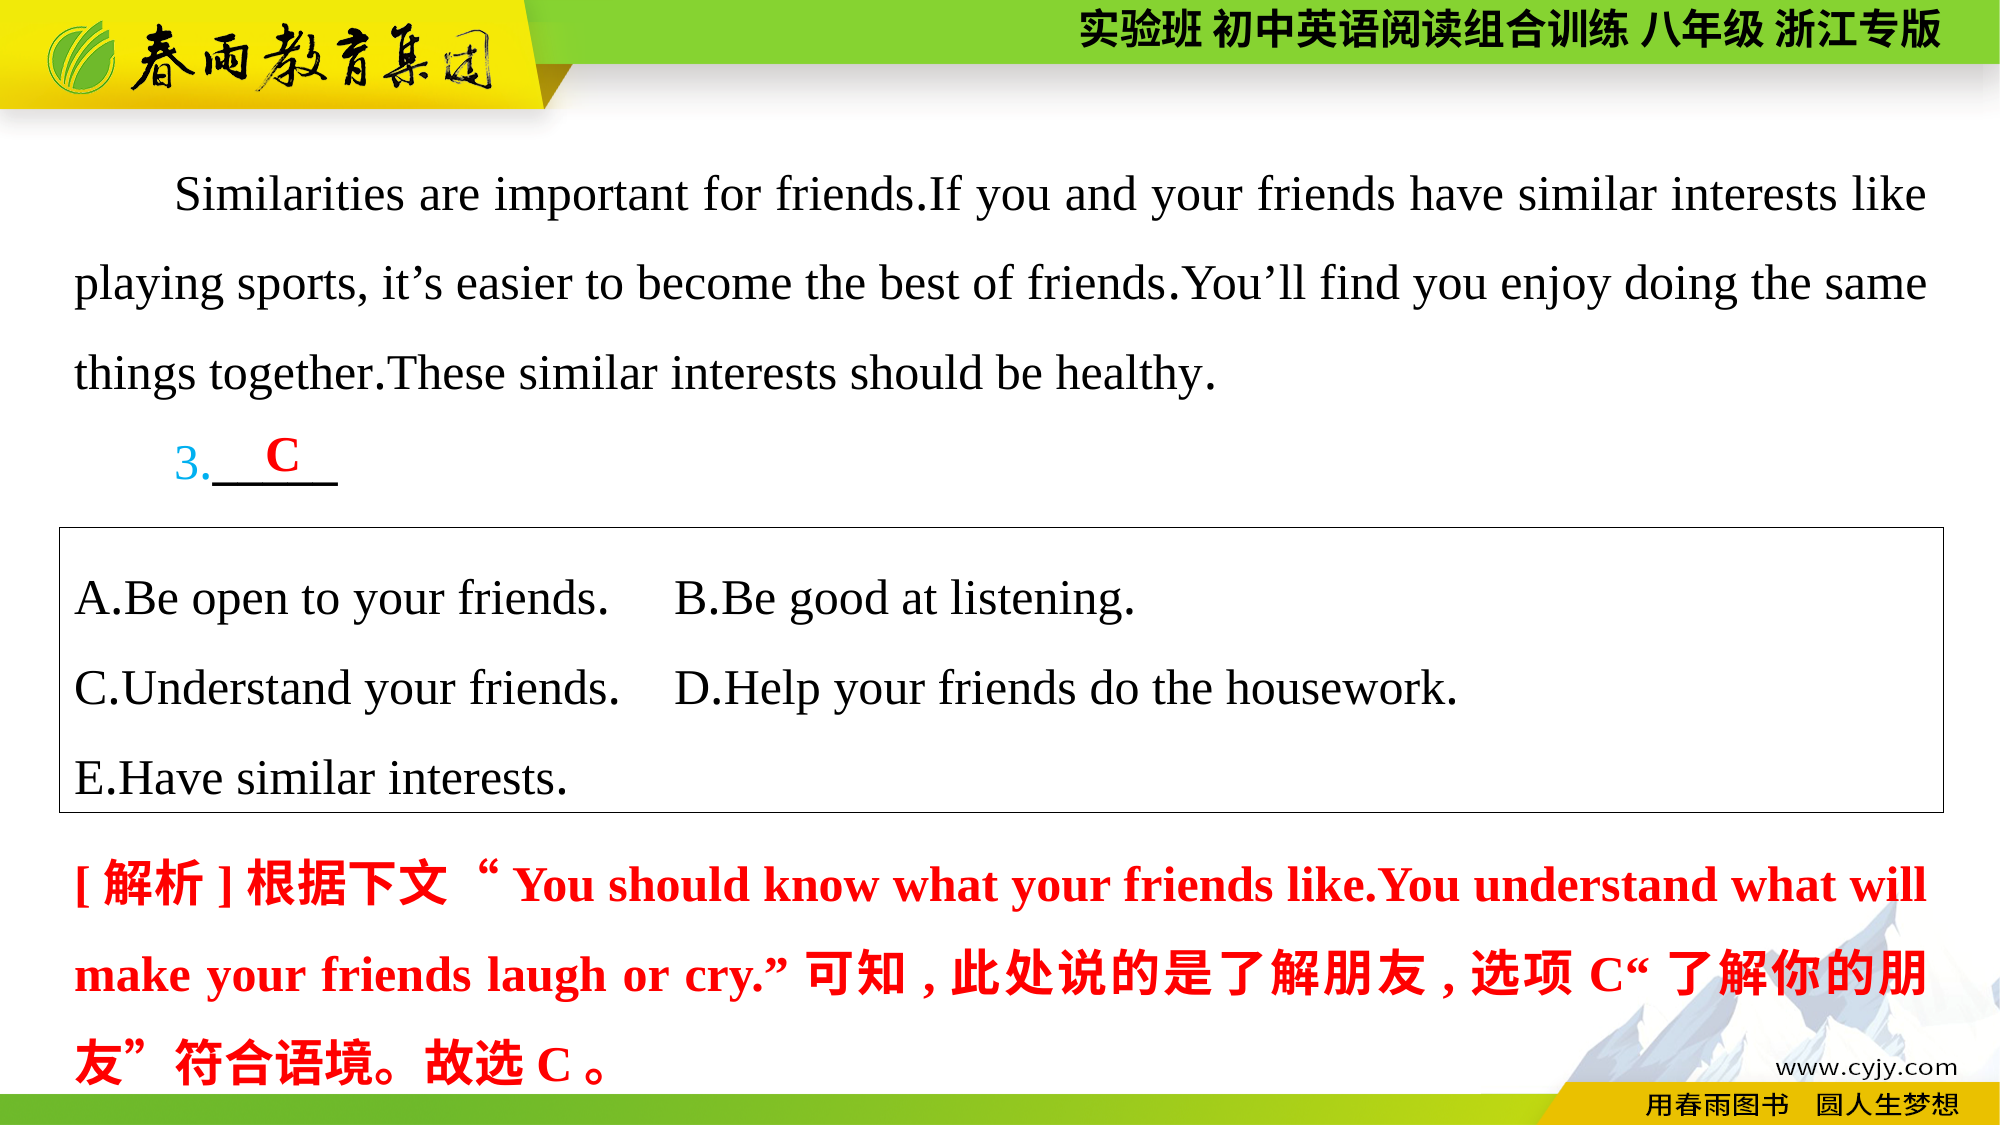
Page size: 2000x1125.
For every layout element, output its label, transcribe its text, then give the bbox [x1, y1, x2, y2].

picture [0, 0, 2000, 1125]
text_box C [250, 413, 317, 489]
text_box A.Be open to your friends. B.Be good at listening. C.Understand your friends. D.Help your friends do the housework. E.Have similar interests. [59, 527, 1944, 813]
text_box [解析]根据下文“You should know what your friends like.You understand what will make your friends laugh or cry.”可知,此处说的是了解朋友,选项C“了解你的朋友”符合语境。故选C。 [59, 814, 1944, 1100]
list Similarities are important for friends.If you and your friends have similar interests like playing sports, it’s easier to become the best of friends.You’ll find you enjoy doing the same things together.These similar interests should be healthy. 3._____ [59, 122, 1944, 502]
